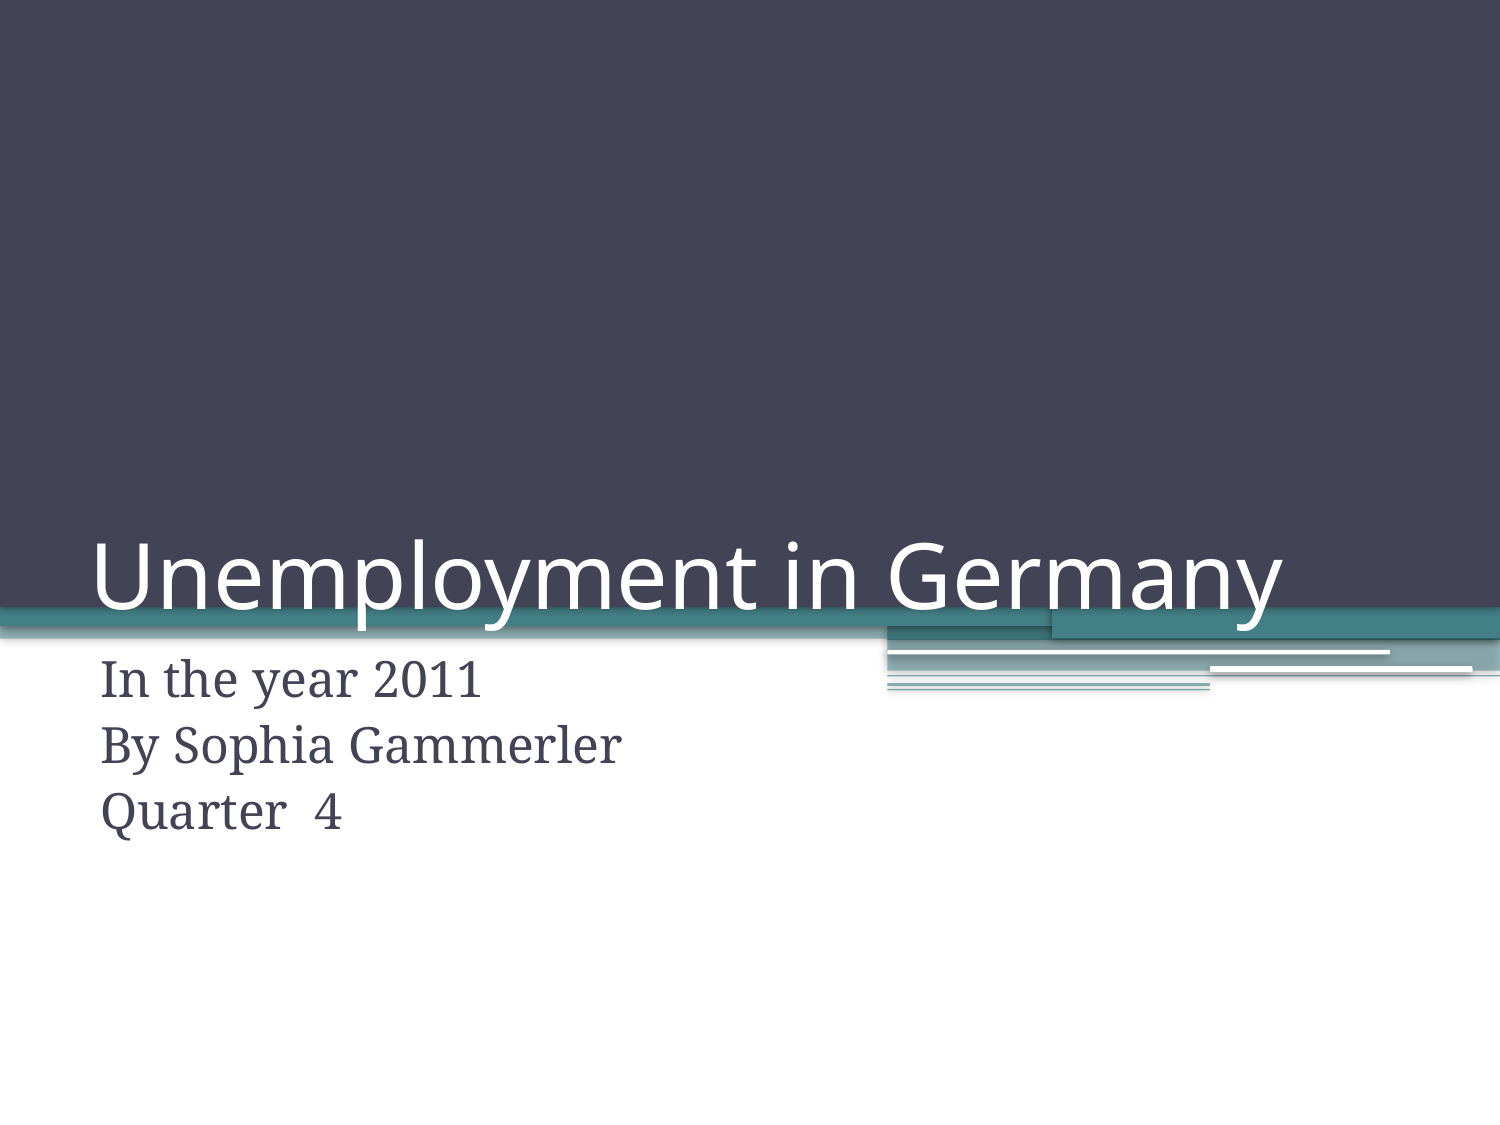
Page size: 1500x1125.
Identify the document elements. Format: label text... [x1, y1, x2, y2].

title Unemployment in Germany [75, 394, 1463, 636]
subtitle In the year 2011 By Sophia Gammerler Quarter 4 [75, 639, 888, 928]
